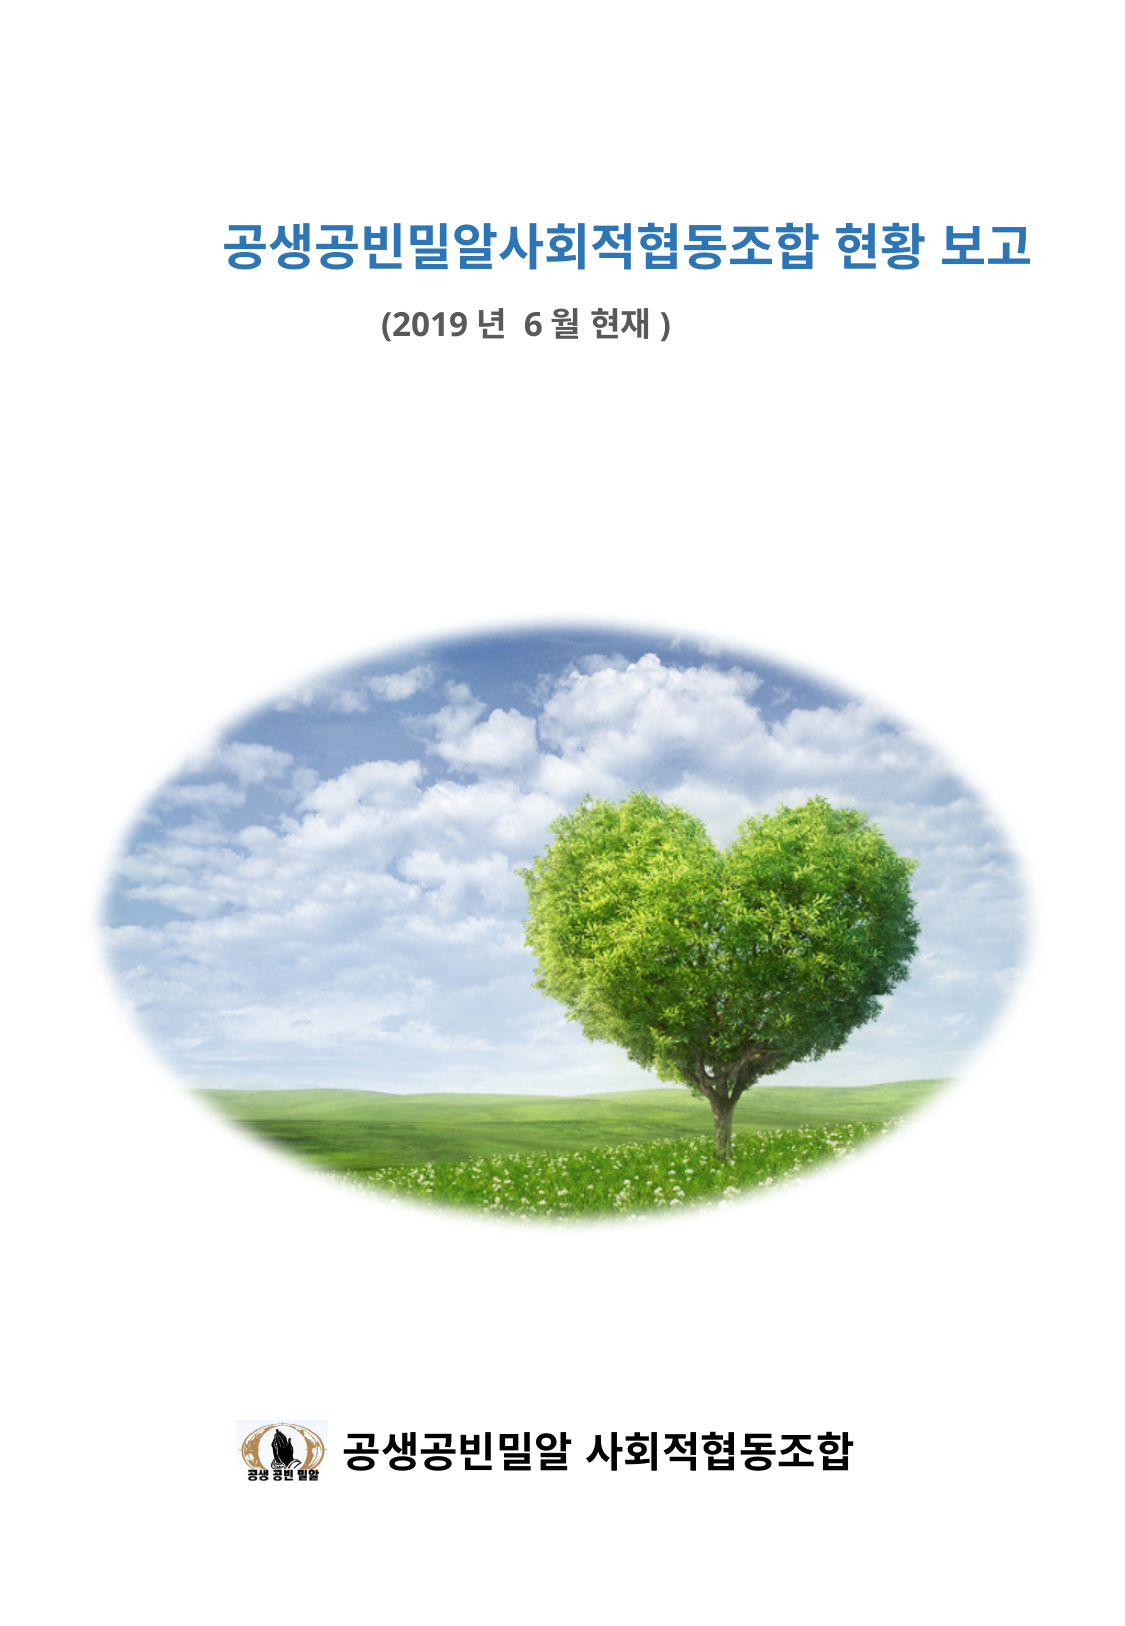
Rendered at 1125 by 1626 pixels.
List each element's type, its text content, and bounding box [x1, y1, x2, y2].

picture [84, 610, 1048, 1236]
text_box (2019년 6월 현재) [235, 296, 712, 351]
picture [236, 1420, 328, 1481]
text_box 공생공빈밀알사회적협동조합 현황 보고 [120, 208, 1048, 283]
text_box 공생공빈밀알 사회적협동조합 [327, 1418, 918, 1483]
